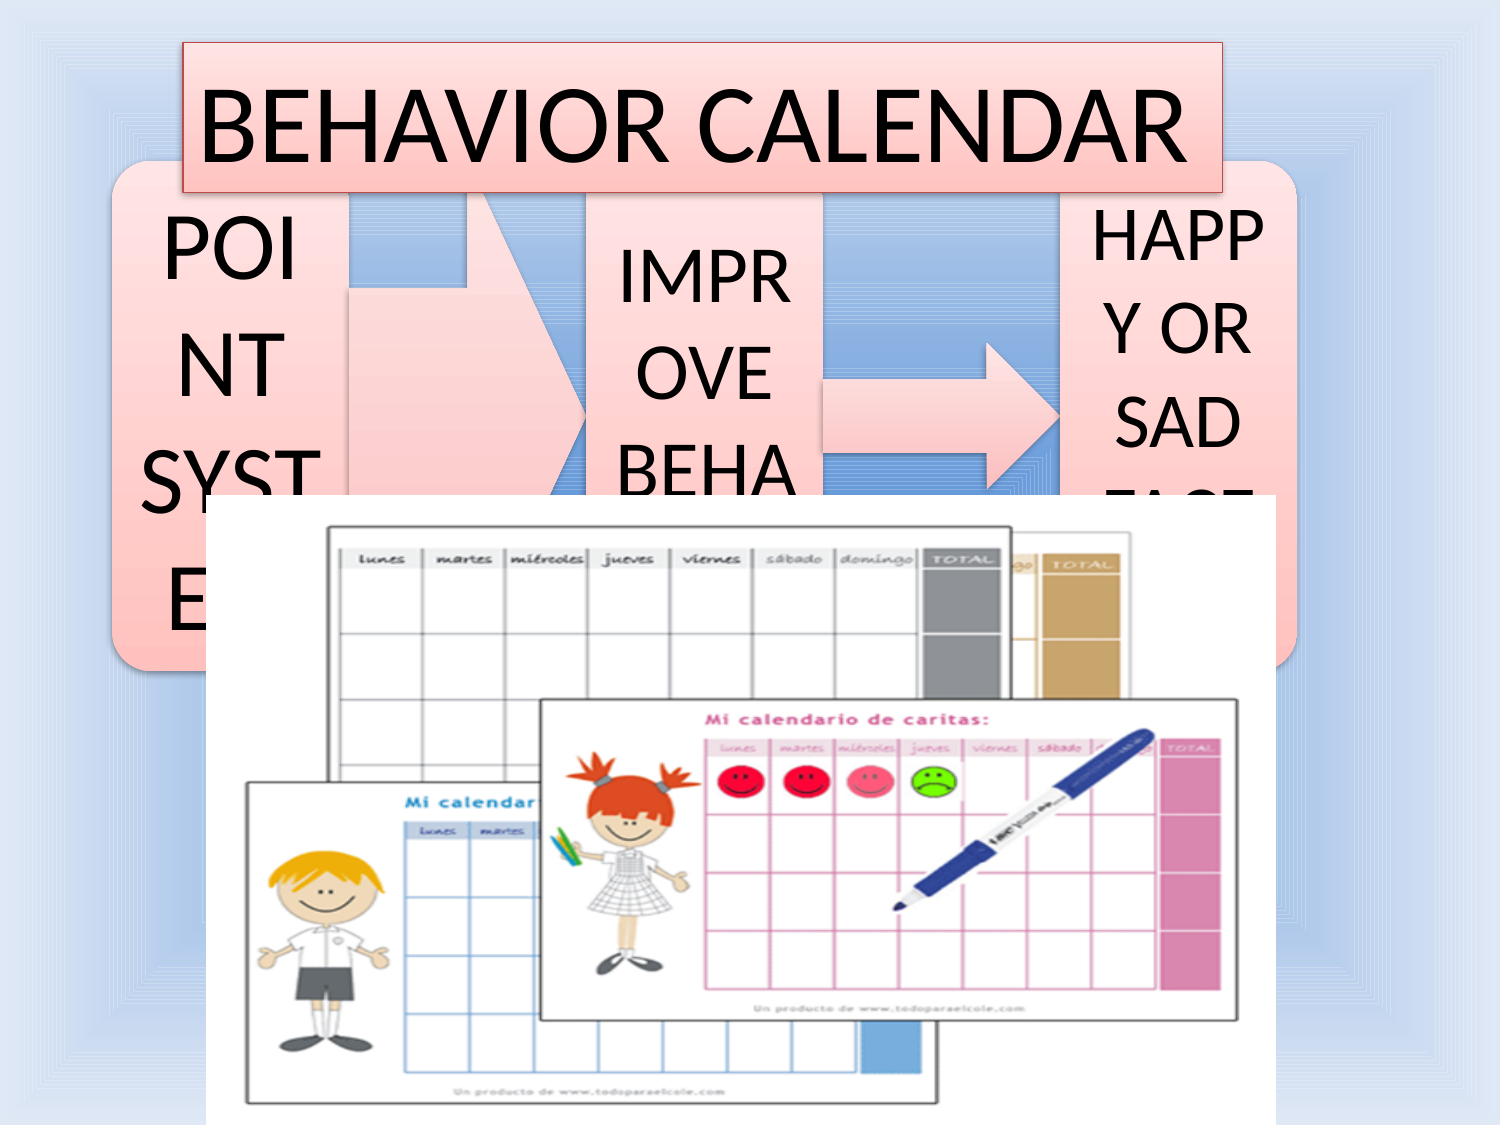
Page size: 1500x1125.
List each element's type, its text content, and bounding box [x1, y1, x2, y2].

text_box BEHAVIOR CALENDAR [1086, 42, 1223, 159]
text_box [0, 0, 1081, 587]
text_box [111, 160, 1298, 672]
picture [206, 495, 1276, 1125]
